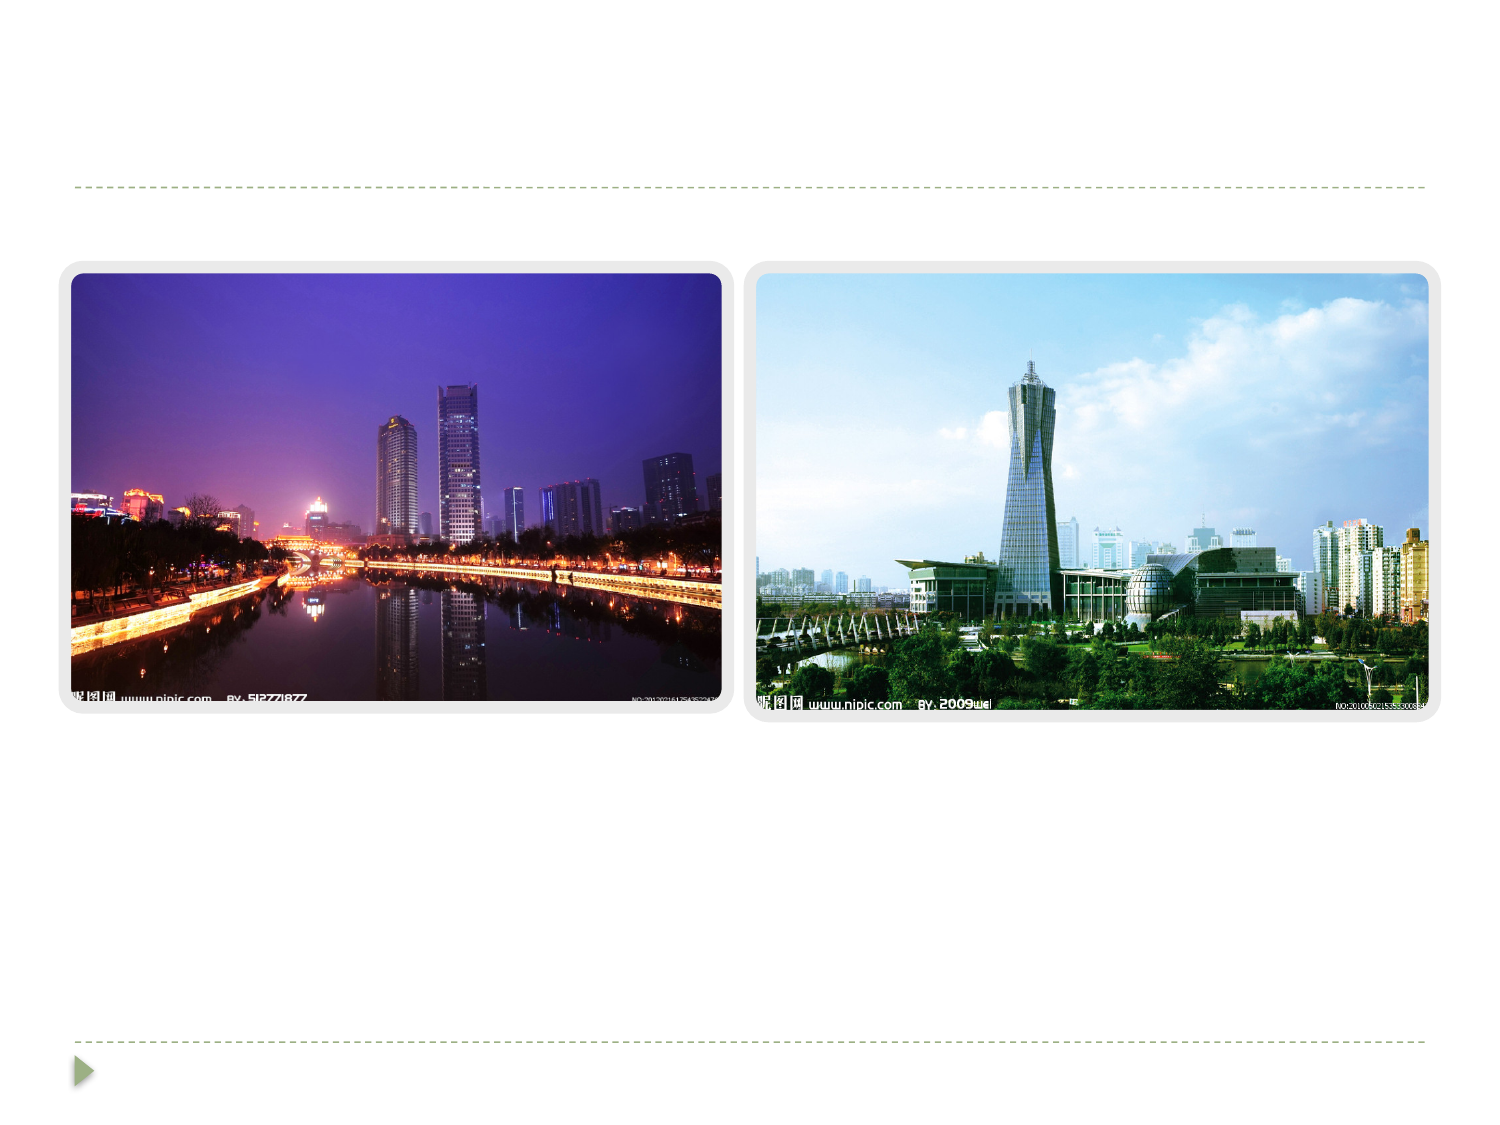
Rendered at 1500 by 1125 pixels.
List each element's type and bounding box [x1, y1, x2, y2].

list [64, 266, 729, 708]
list [749, 266, 1436, 717]
